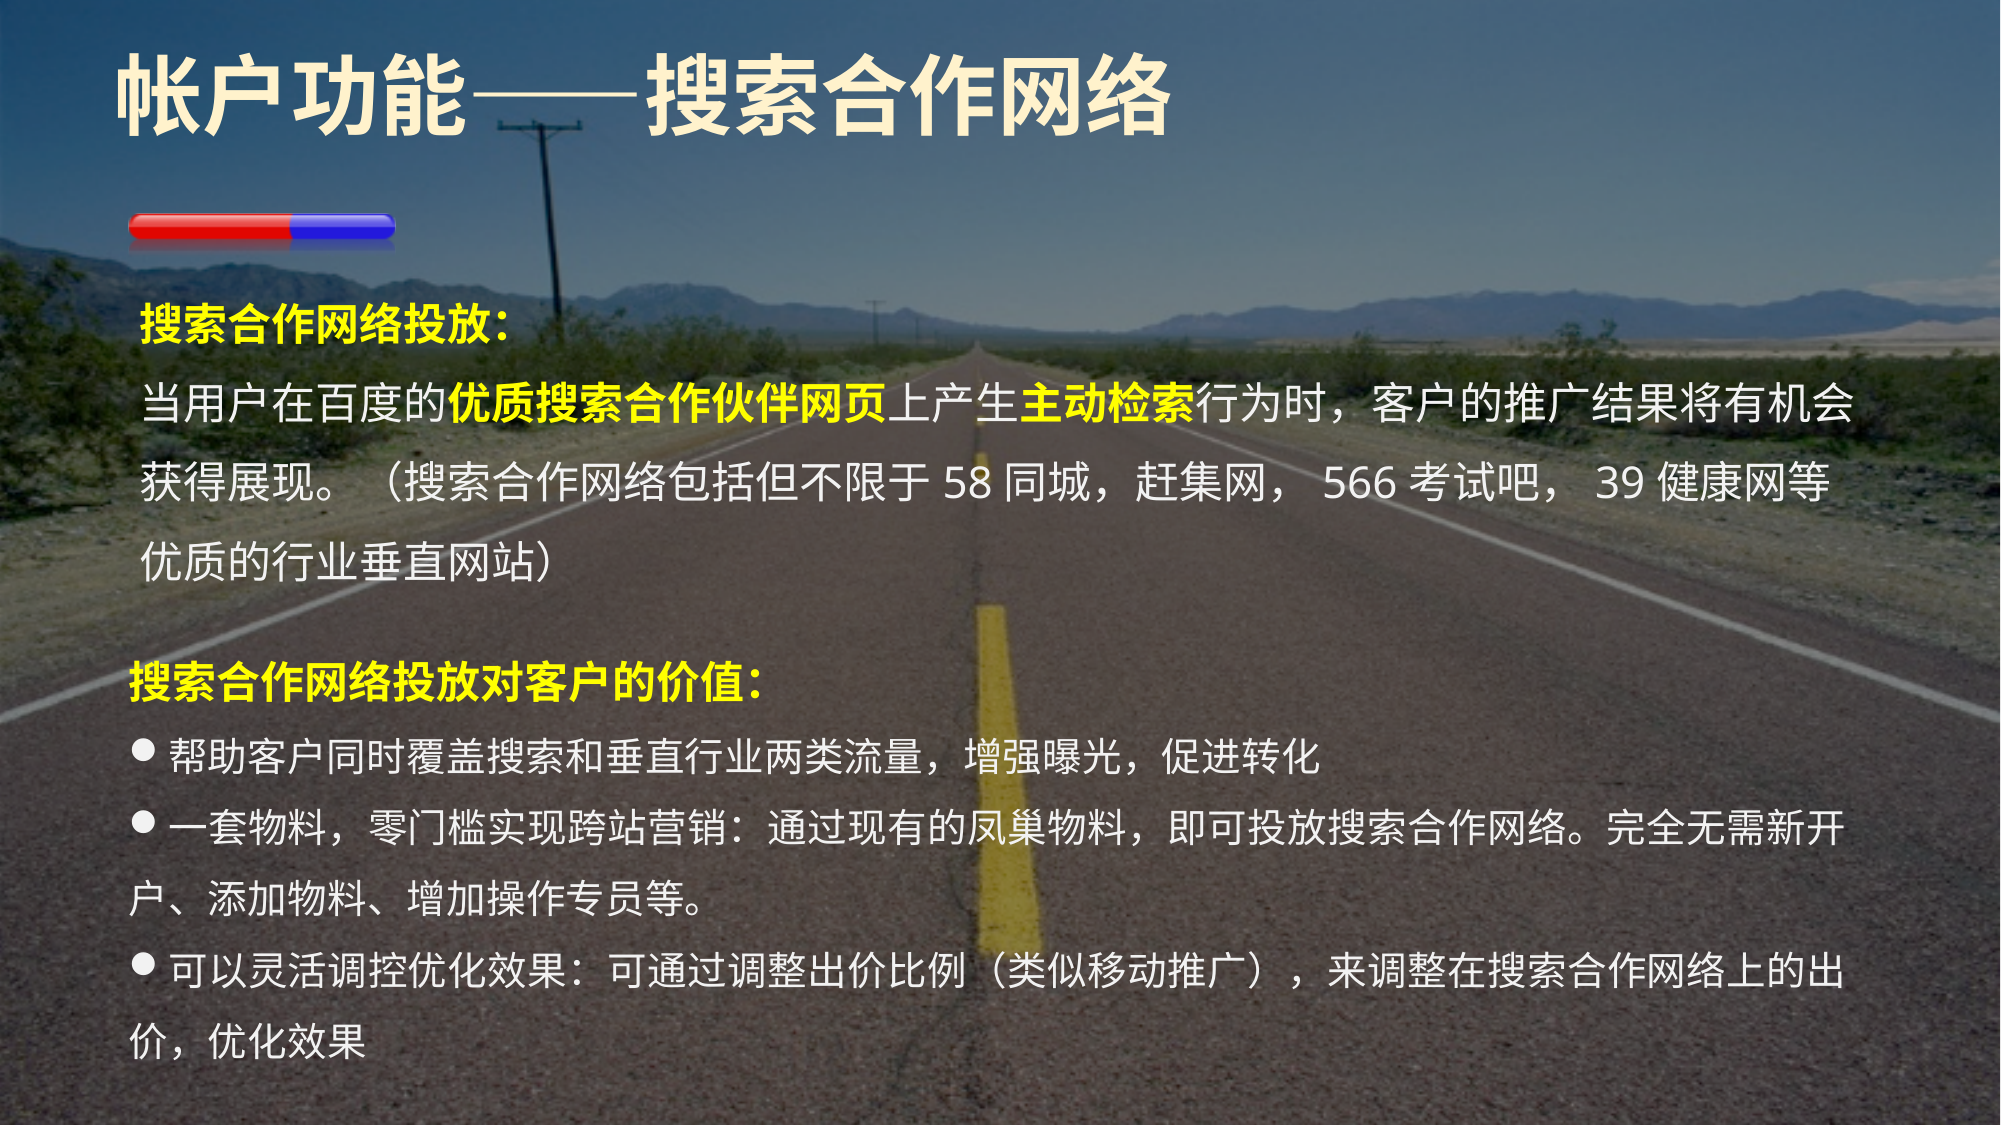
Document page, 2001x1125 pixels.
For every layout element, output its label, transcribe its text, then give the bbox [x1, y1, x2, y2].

text_box 搜索合作网络投放对客户的价值： 帮助客户同时覆盖搜索和垂直行业两类流量，增强曝光，促进转化 一套物料，零门槛实现跨站营销：通过现有的凤巢物料，即可投放搜索合作网络。完全无需新开户、添加物料、增加操作专员等。 可以灵活调控优化效果：可通过调整出价比例（类似移动推广），来调整在搜索合作网络上的出价，优化效果 [112, 620, 1863, 1073]
title 帐户功能——搜索合作网络 [99, 45, 1521, 203]
picture [0, 0, 2001, 1125]
text_box 搜索合作网络投放： 当用户在百度的优质搜索合作伙伴网页上产生主动检索行为时，客户的推广结果将有机会获得展现。（搜索合作网络包括但不限于58同城，赶集网，566考试吧，39健康网等优质的行业垂直网站） [125, 262, 1888, 674]
